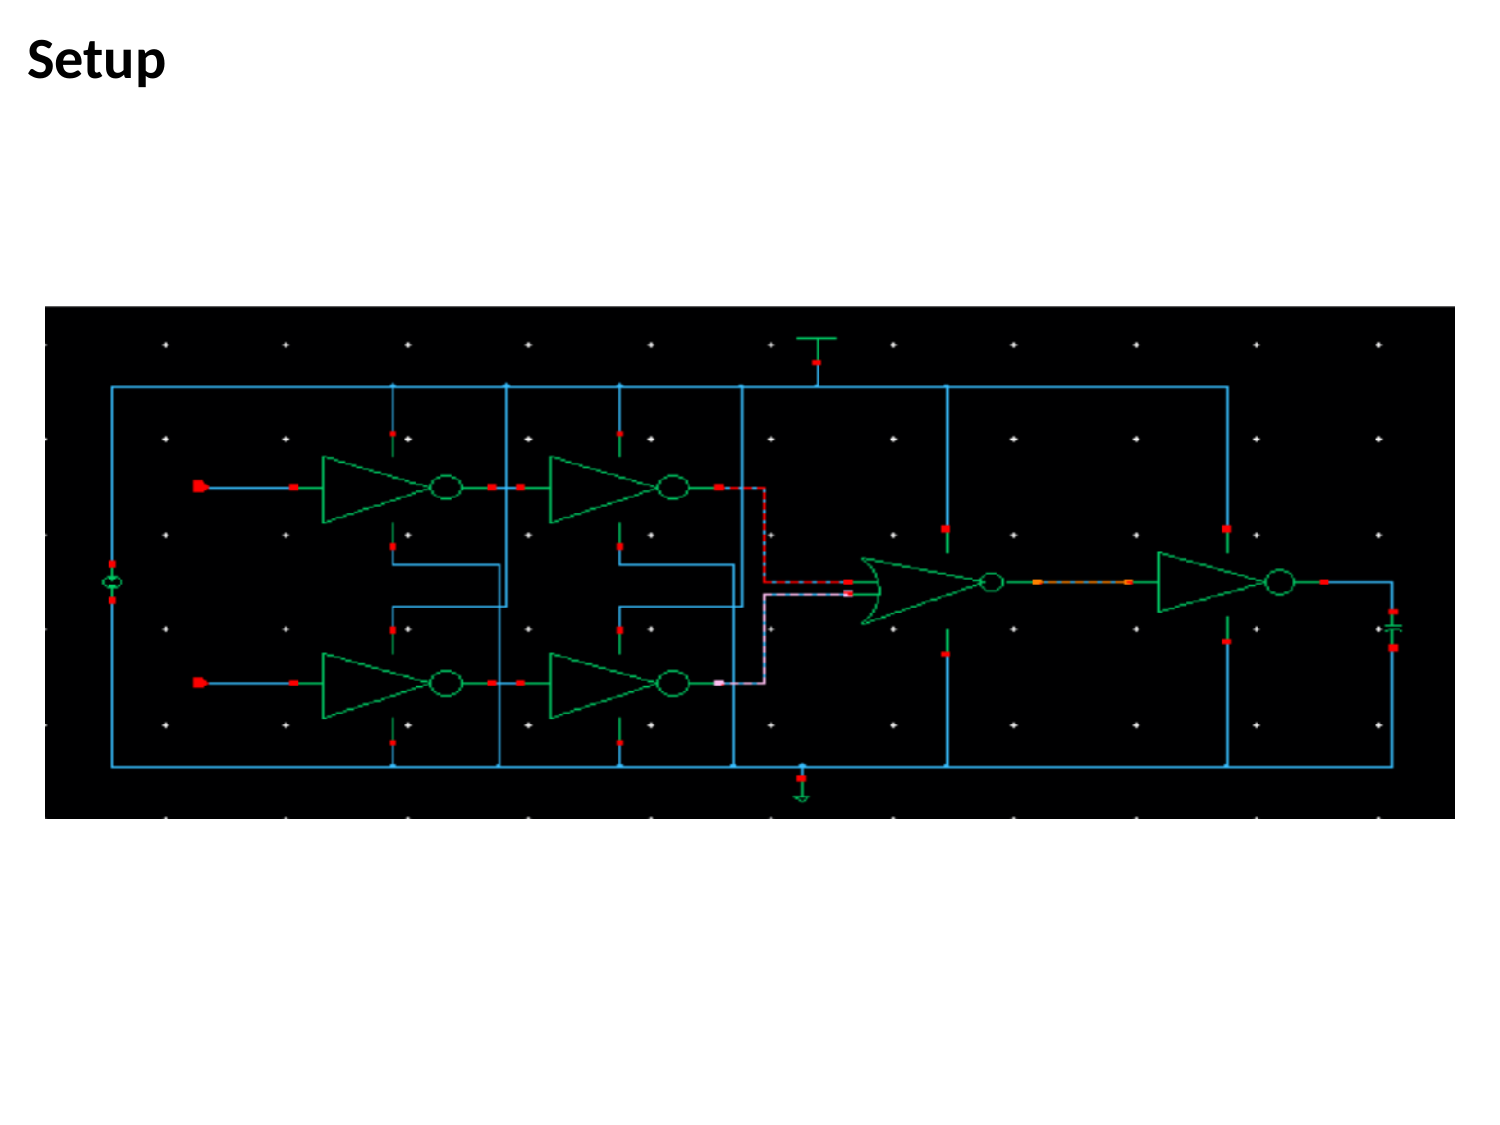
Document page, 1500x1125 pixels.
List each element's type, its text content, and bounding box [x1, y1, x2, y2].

picture [45, 305, 1455, 819]
text_box Setup [12, 12, 1489, 98]
